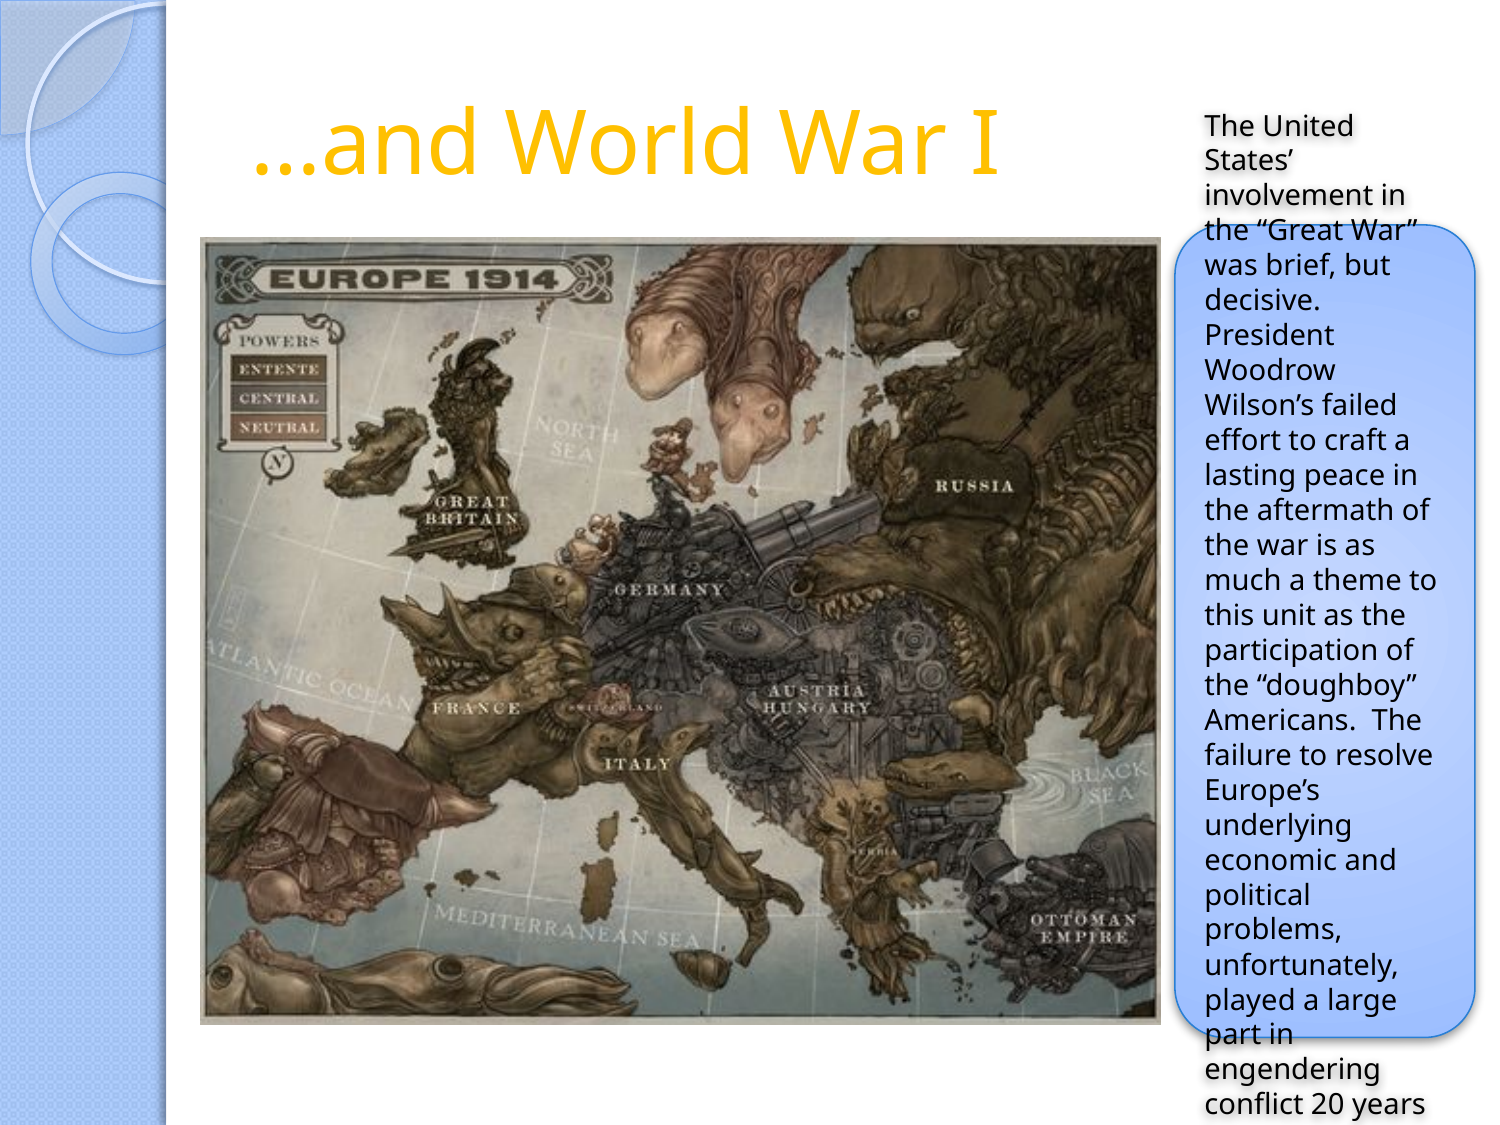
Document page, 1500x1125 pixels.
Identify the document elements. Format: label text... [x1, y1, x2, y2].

title …and World War I [235, 45, 1466, 233]
text_box The United States’ involvement in the “Great War” was brief, but decisive. President Woodrow Wilson’s failed effort to craft a lasting peace in the aftermath of the war is as much a theme to this unit as the participation of the “doughboy” Americans. The failure to resolve Europe’s underlying economic and political problems, unfortunately, played a large part in engendering conflict 20 years later. [1174, 224, 1476, 1039]
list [199, 237, 1161, 1026]
